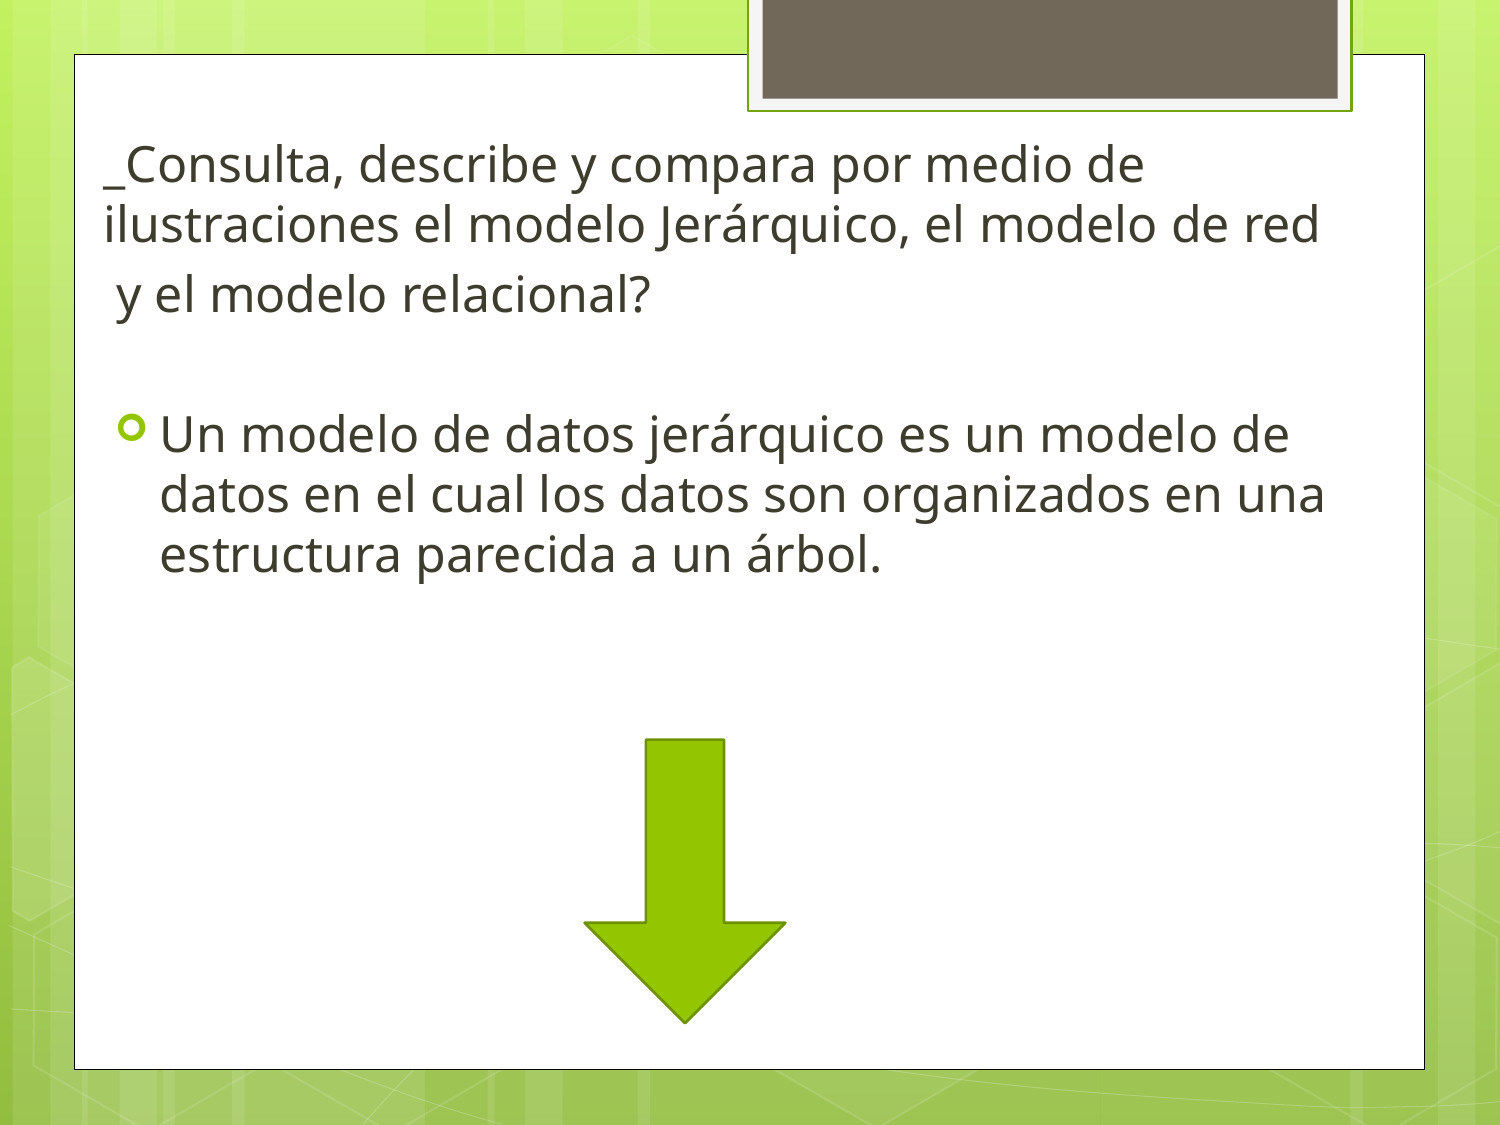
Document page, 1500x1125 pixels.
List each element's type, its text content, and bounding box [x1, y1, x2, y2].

list _Consulta, describe y compara por medio de ilustraciones el modelo Jerárquico, el modelo de red y el modelo relacional? Un modelo de datos jerárquico es un modelo de datos en el cual los datos son organizados en una estructura parecida a un árbol. [88, 125, 1439, 899]
text_box [583, 738, 787, 1025]
